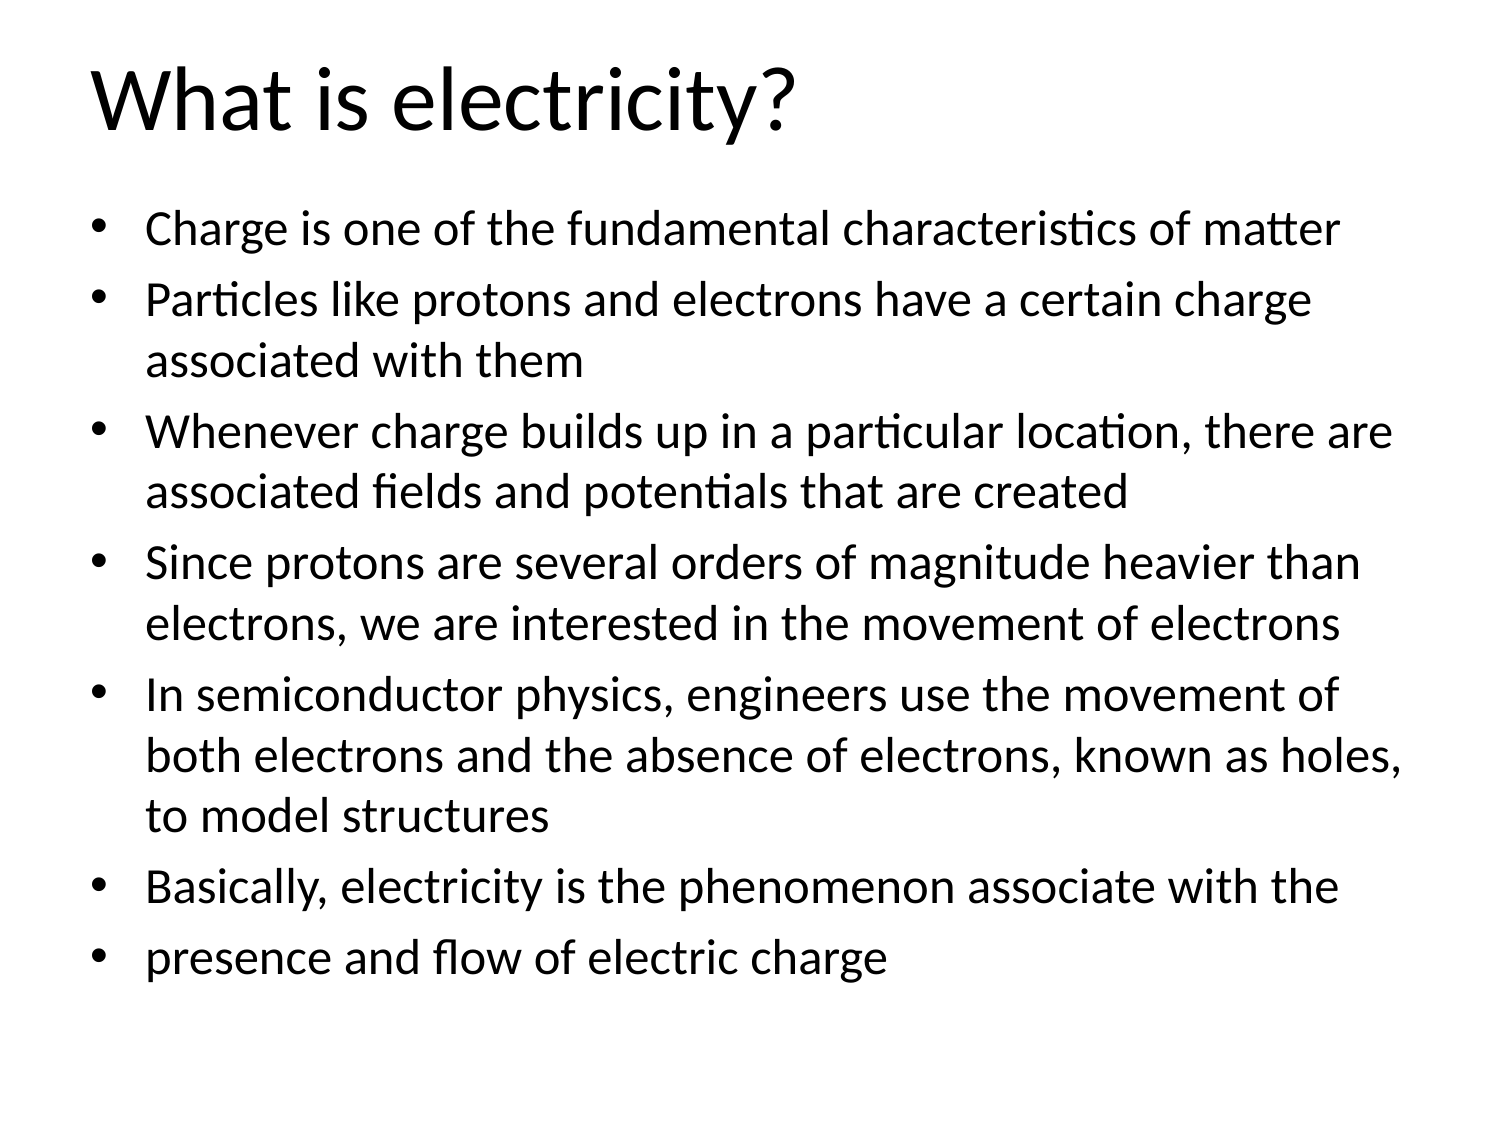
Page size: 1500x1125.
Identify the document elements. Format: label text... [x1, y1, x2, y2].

title What is electricity? [75, 0, 1425, 187]
list Charge is one of the fundamental characteristics of matter Particles like protons and electrons have a certain charge associated with them Whenever charge builds up in a particular location, there are associated fields and potentials that are created Since protons are several orders of magnitude heavier than electrons, we are interested in the movement of electrons In semiconductor physics, engineers use the movement of both electrons and the absence of electrons, known as holes, to model structures Basically, electricity is the phenomenon associate with the presence and flow of electric charge [75, 187, 1425, 1005]
